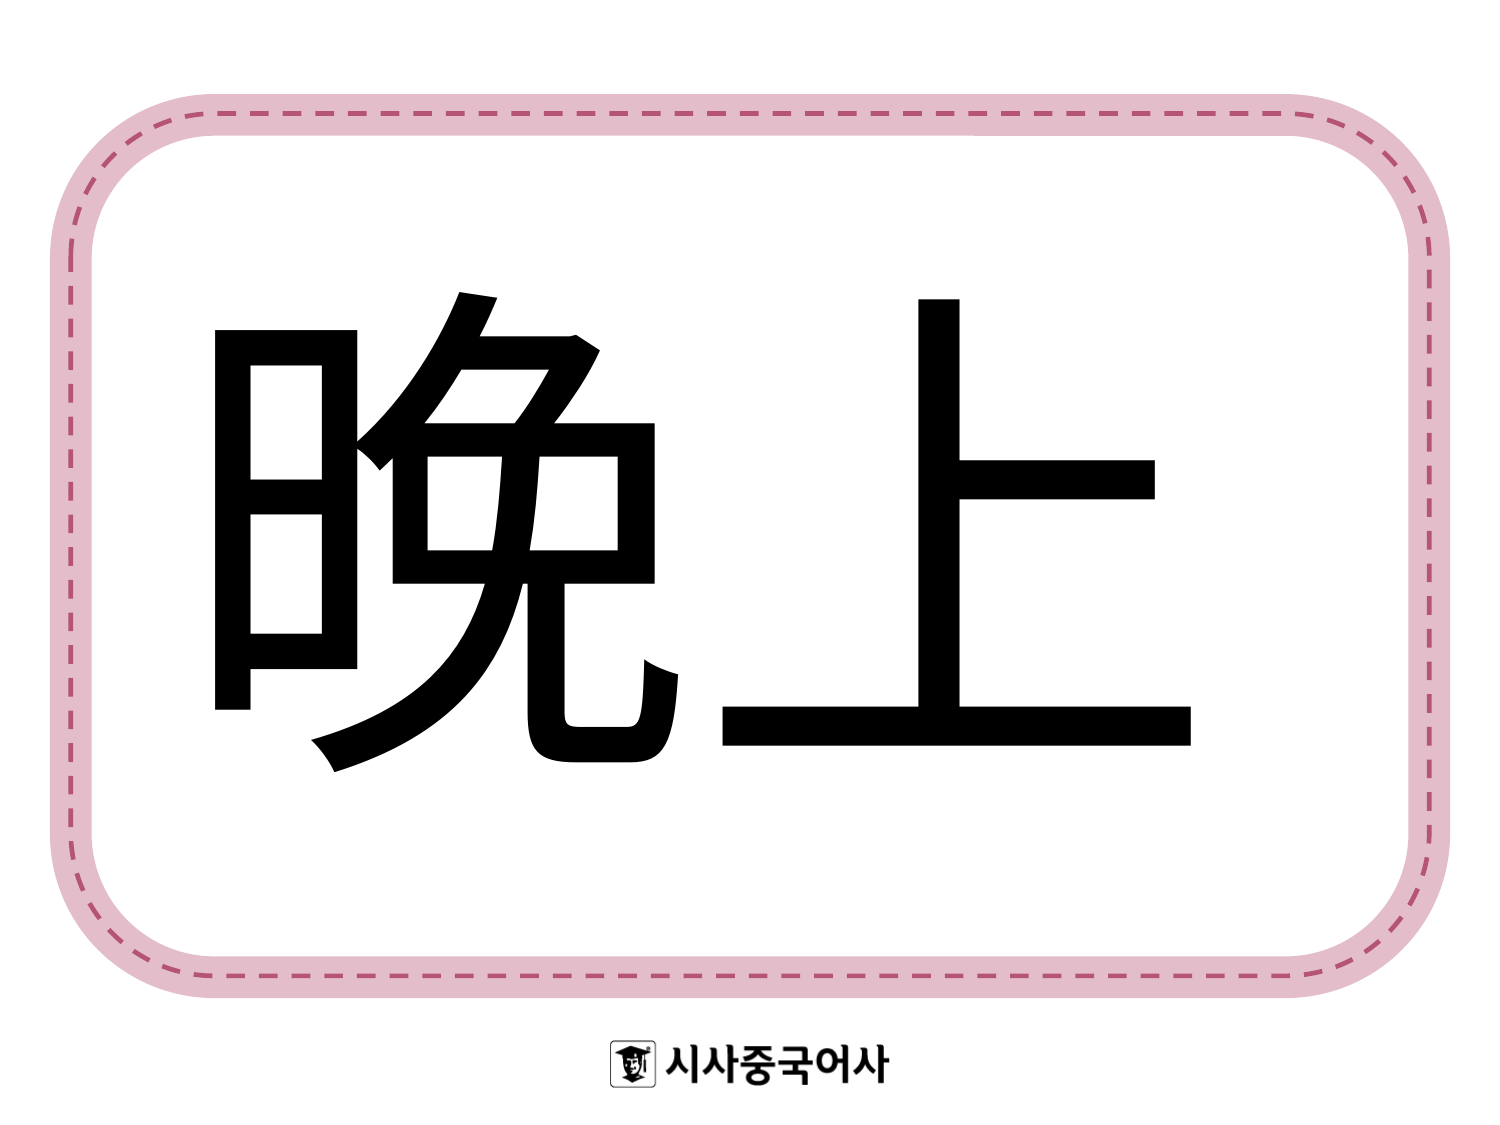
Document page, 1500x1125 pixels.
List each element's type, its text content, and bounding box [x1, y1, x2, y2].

picture [602, 1034, 898, 1094]
text_box 晚上 [145, 189, 1354, 853]
